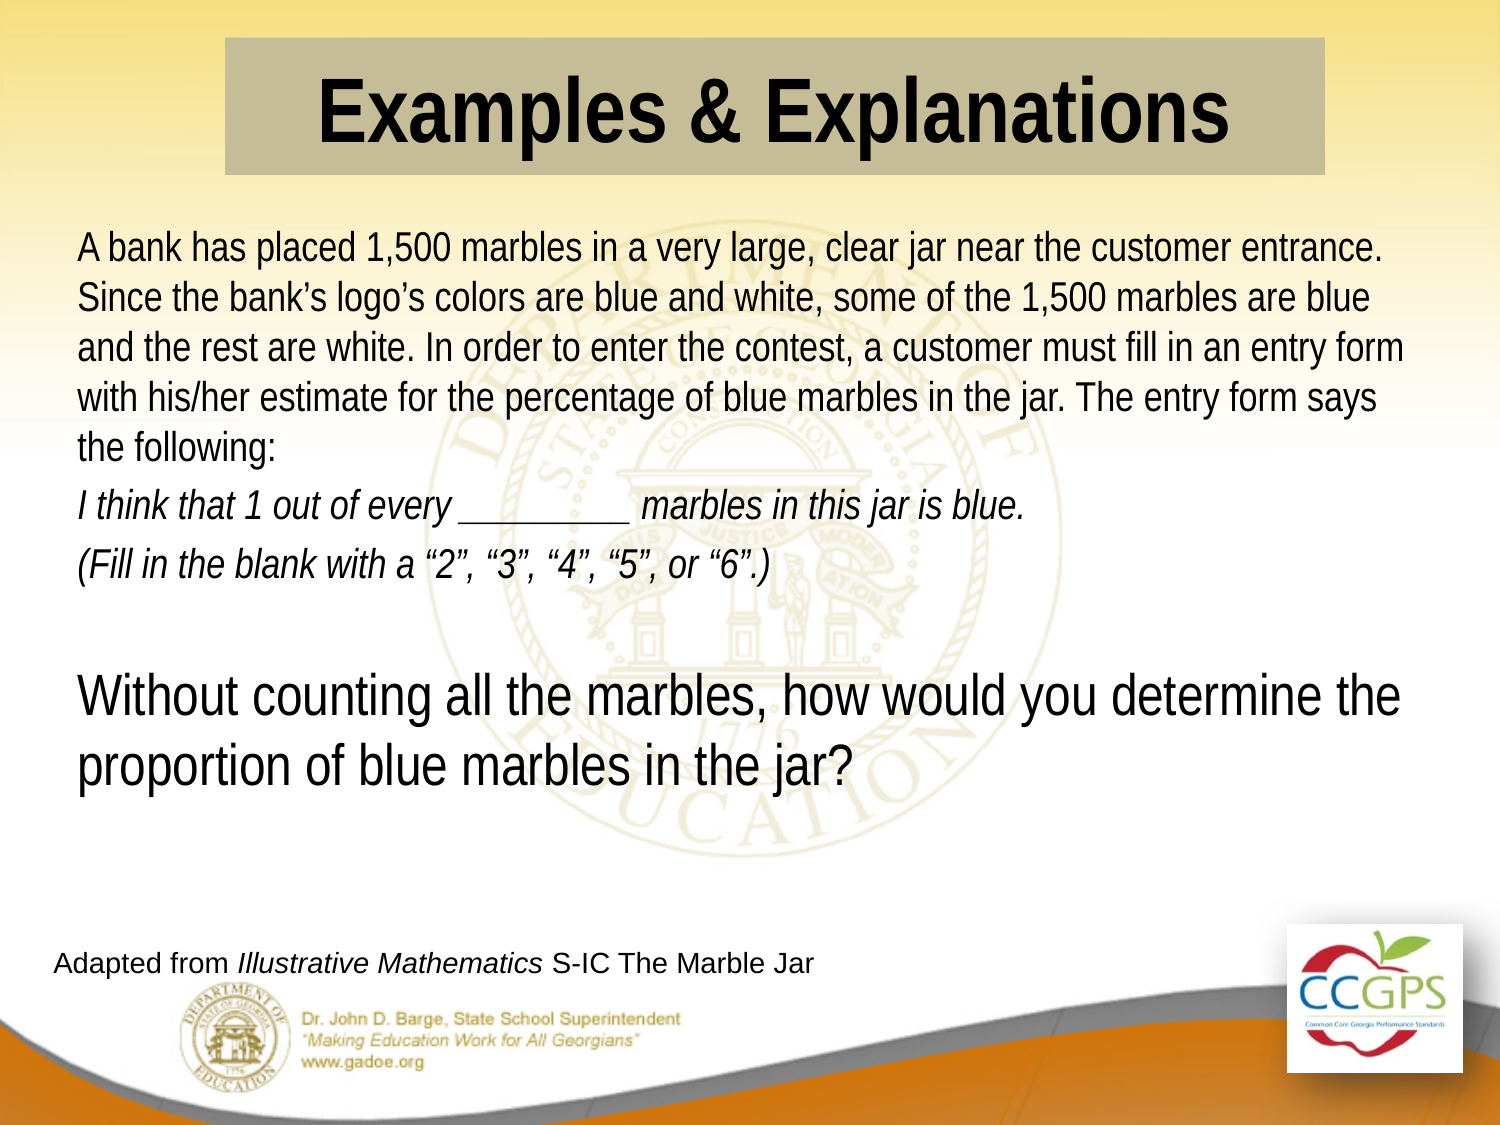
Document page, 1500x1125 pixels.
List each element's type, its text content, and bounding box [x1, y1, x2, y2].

title Examples & Explanations [224, 37, 1326, 176]
text_box Adapted from Illustrative Mathematics S-IC The Marble Jar [38, 936, 830, 987]
subtitle A bank has placed 1,500 marbles in a very large, clear jar near the customer entrance. Since the bank’s logo’s colors are blue and white, some of the 1,500 marbles are blue and the rest are white. In order to enter the contest, a customer must fill in an entry form with his/her estimate for the percentage of blue marbles in the jar. The entry form says the following: I think that 1 out of every _________ marbles in this jar is blue. (Fill in the blank with a “2”, “3”, “4”, “5”, or “6”.) Without counting all the marbles, how would you determine the proportion of blue marbles in the jar? [62, 212, 1438, 926]
picture [0, 0, 1500, 1125]
